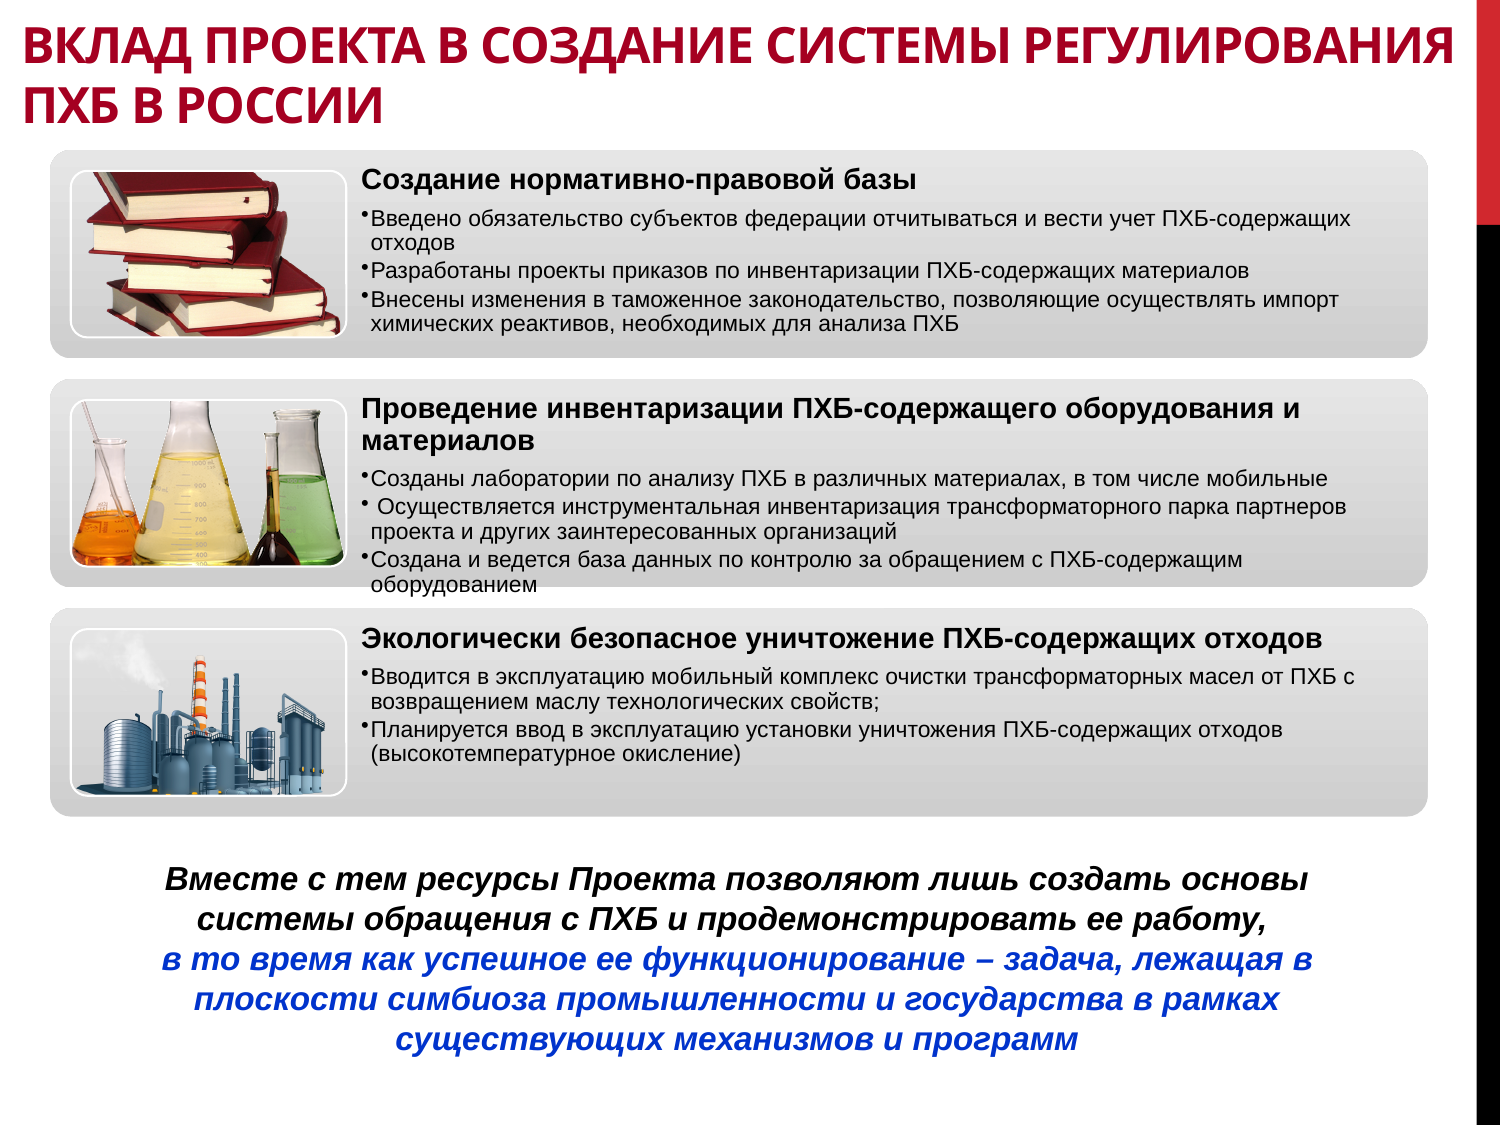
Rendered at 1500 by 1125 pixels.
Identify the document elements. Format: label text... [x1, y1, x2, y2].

title Вклад проекта в создание системы регулирования пхб в россии [6, 3, 1475, 142]
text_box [49, 149, 1429, 818]
text_box Вместе с тем ресурсы Проекта позволяют лишь создать основы системы обращения с ПХБ и продемонстрировать ее работу, в то время как успешное ее функционирование – задача, лежащая в плоскости симбиоза промышленности и государства в рамках существующих механизмов и программ [75, 849, 1400, 1065]
